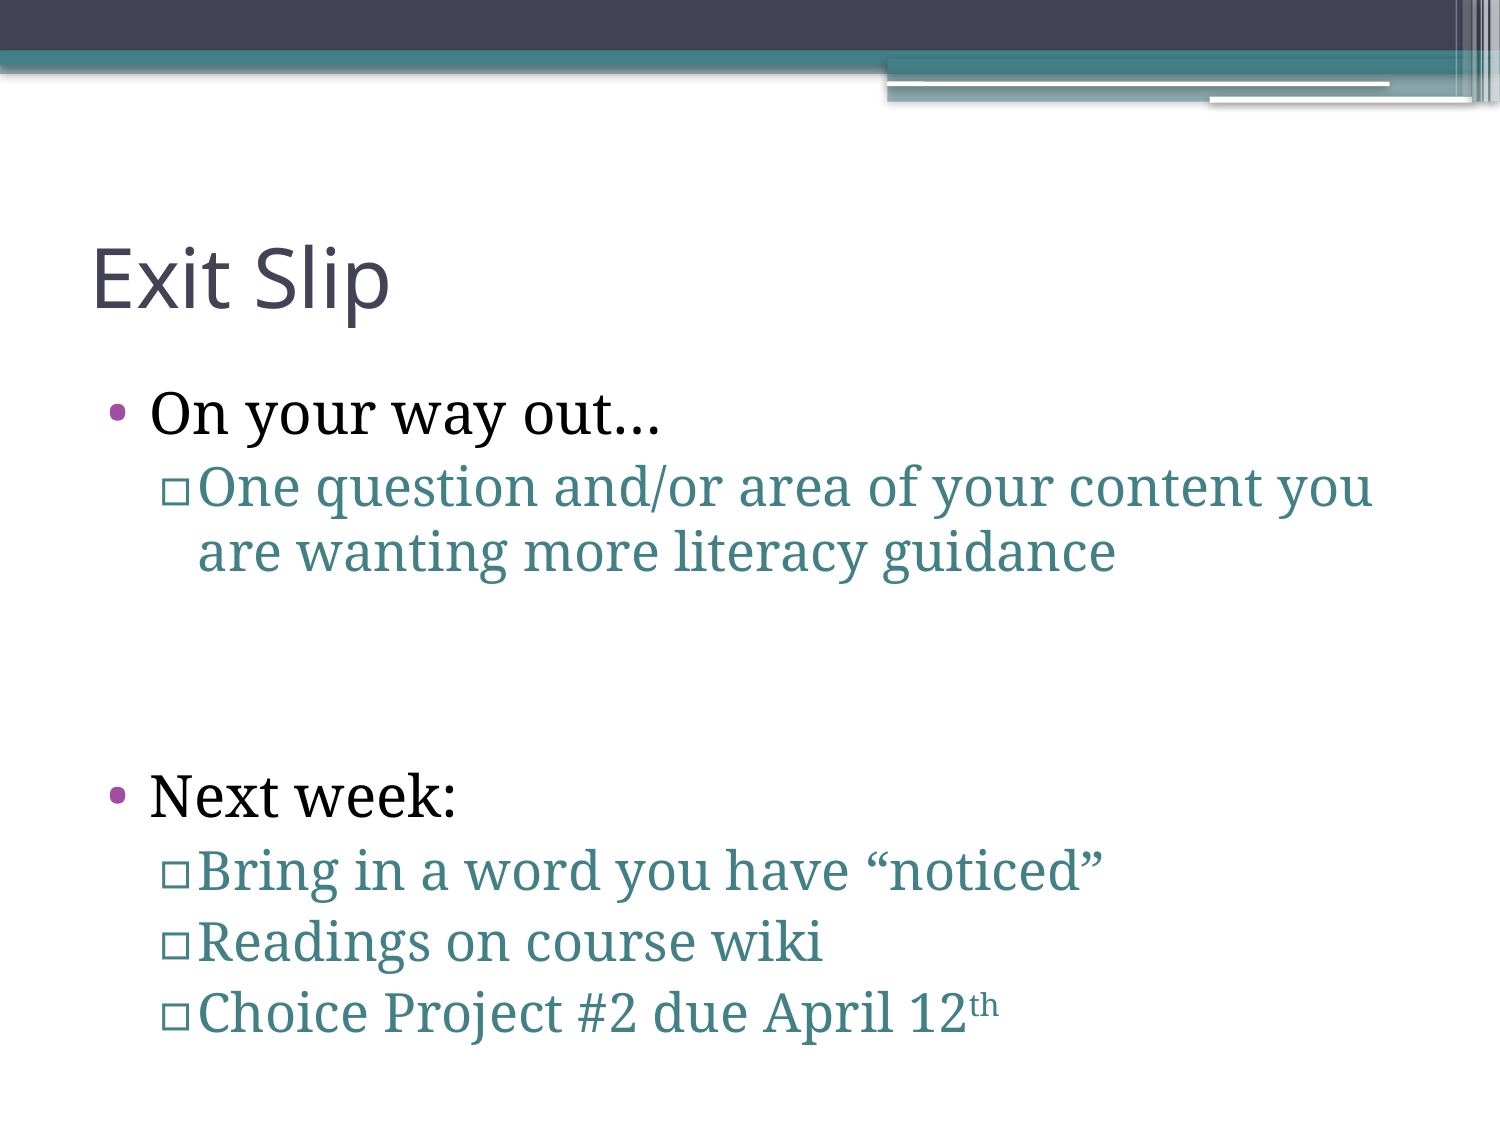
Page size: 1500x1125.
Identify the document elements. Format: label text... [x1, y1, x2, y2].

list On your way out… One question and/or area of your content you are wanting more literacy guidance Next week: Bring in a word you have “noticed” Readings on course wiki Choice Project #2 due April 12th [75, 368, 1425, 1079]
title Exit Slip [75, 187, 1425, 363]
